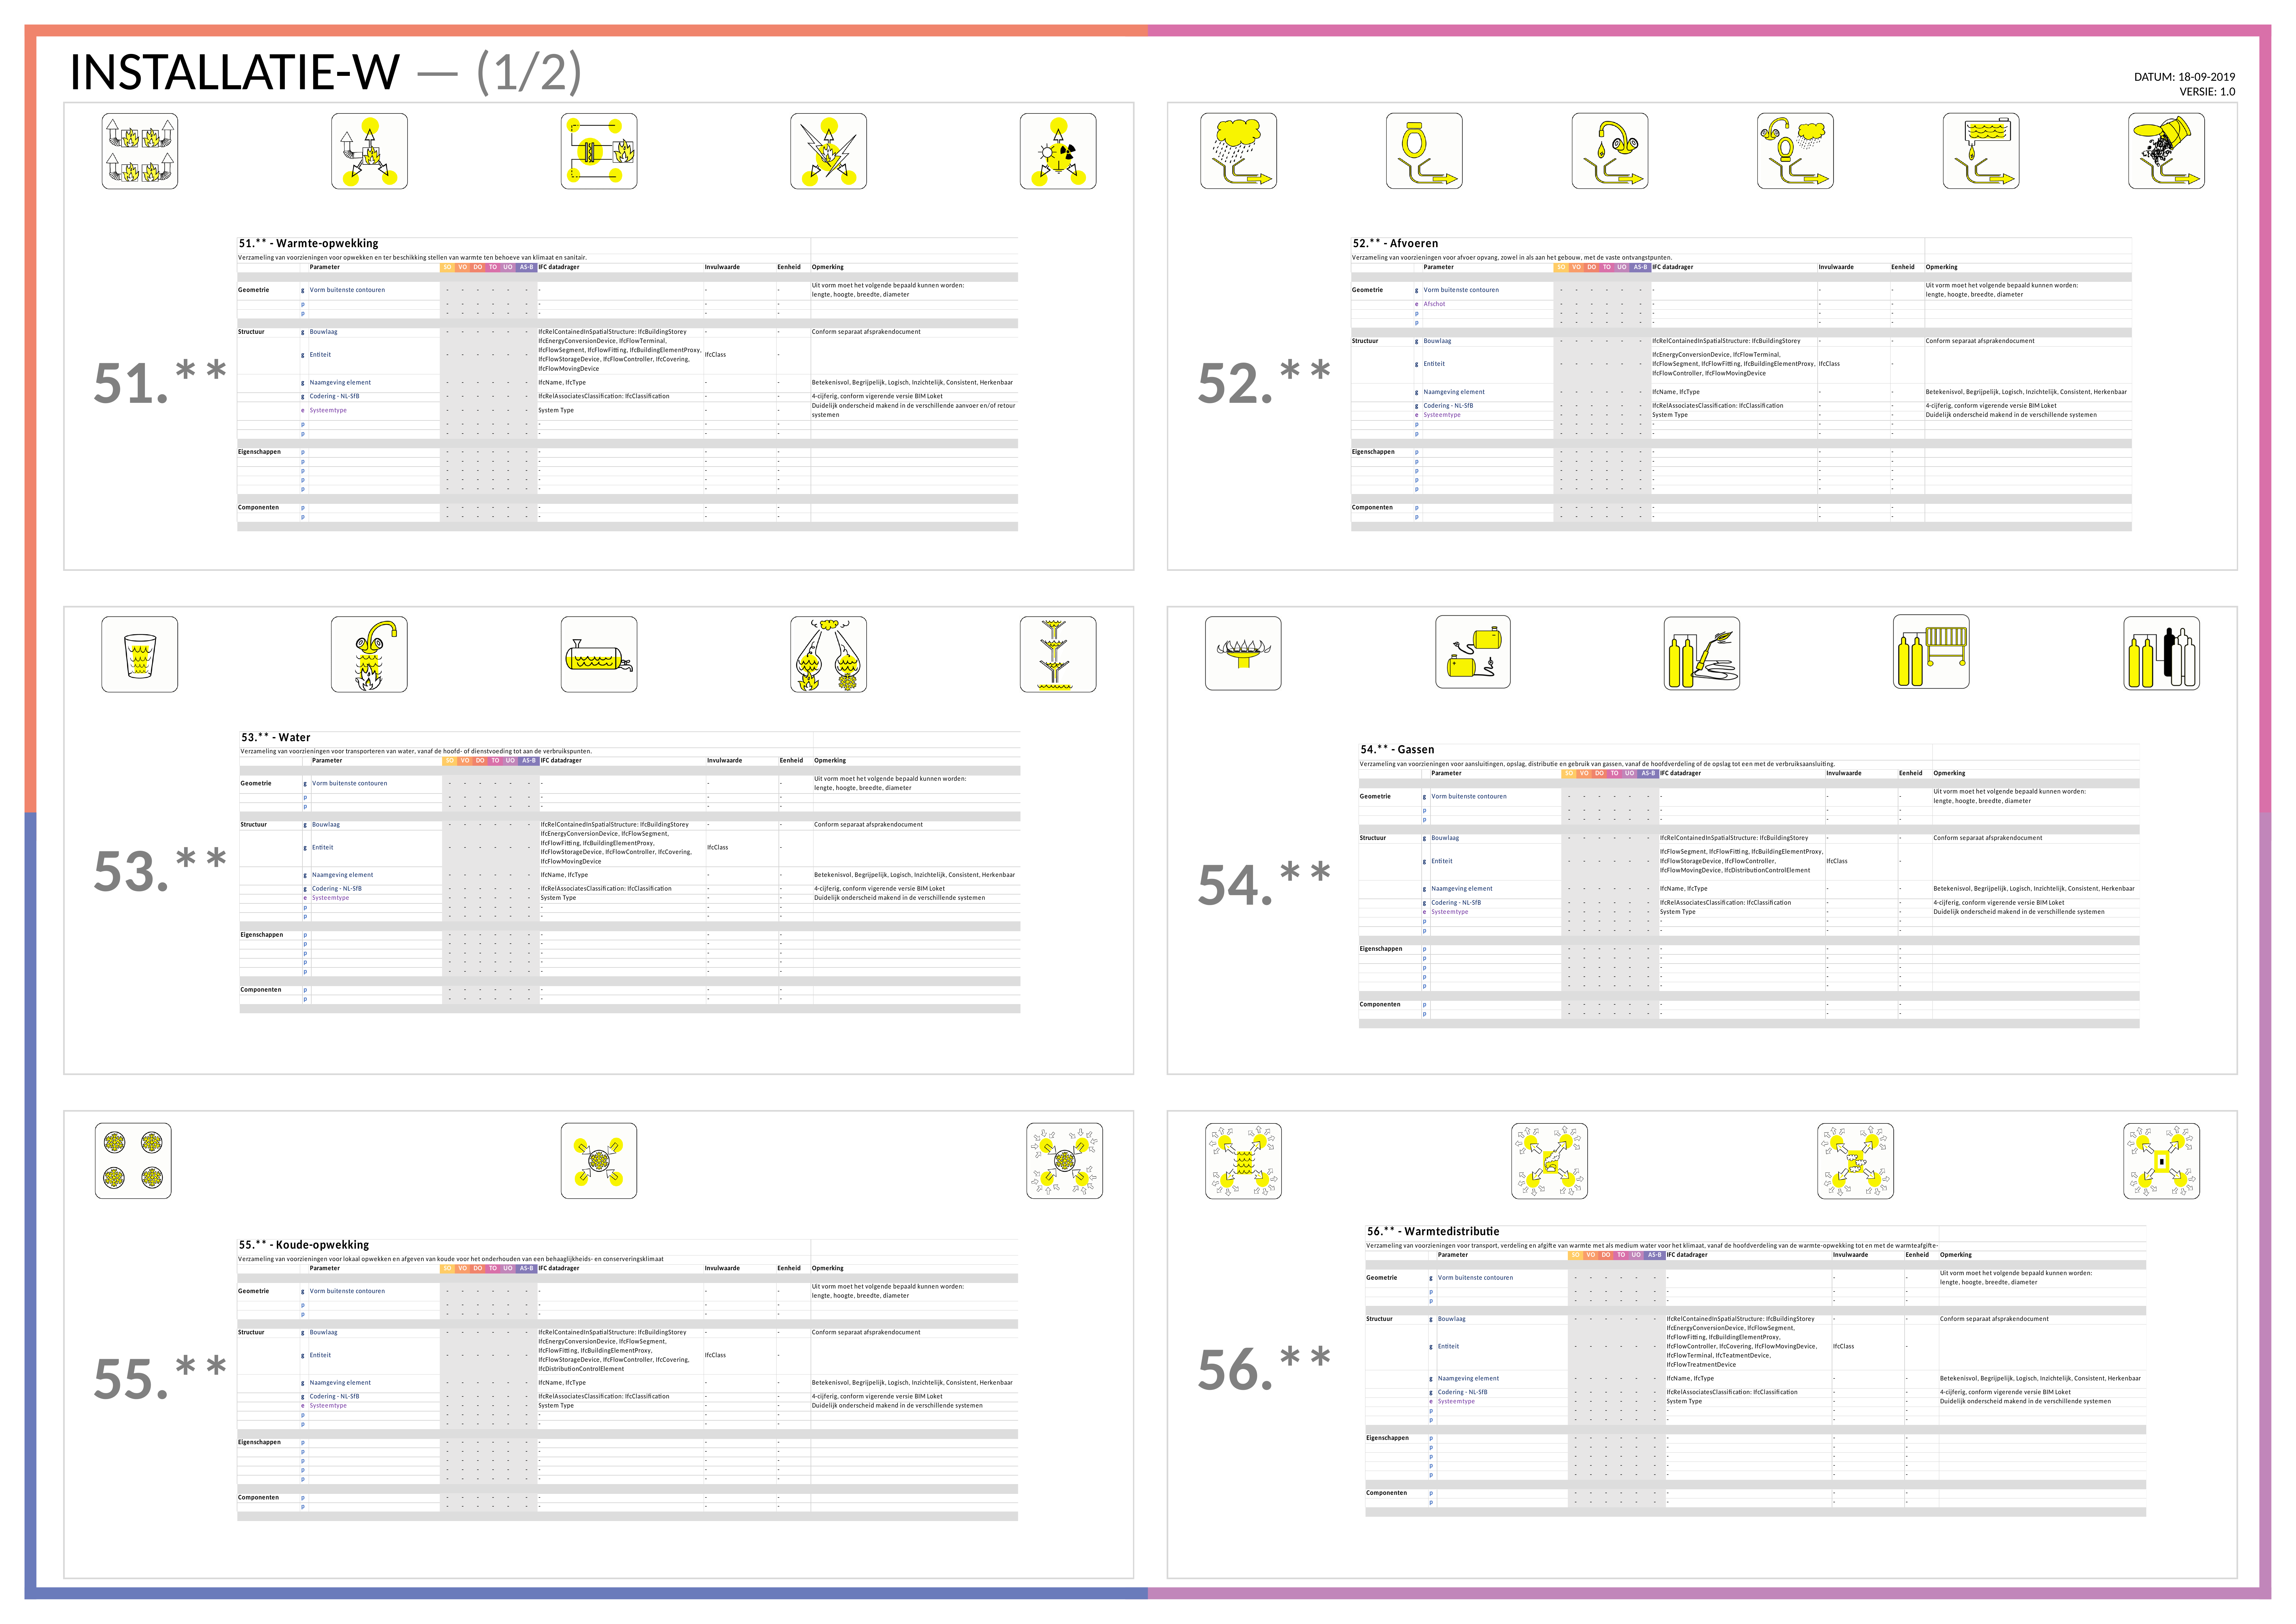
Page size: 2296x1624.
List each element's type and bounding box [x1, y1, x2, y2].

text_box [237, 237, 1019, 532]
text_box [1205, 1122, 2201, 1200]
text_box [24, 24, 2271, 1599]
text_box [1351, 237, 2133, 532]
text_box [1200, 112, 2205, 190]
text_box [1204, 614, 2201, 691]
text_box [1365, 1225, 2147, 1517]
text_box [1358, 744, 2140, 1029]
text_box [101, 615, 1097, 693]
text_box [239, 731, 1021, 1014]
text_box [94, 1122, 1103, 1200]
text_box [237, 1239, 1019, 1521]
text_box [101, 112, 1097, 190]
